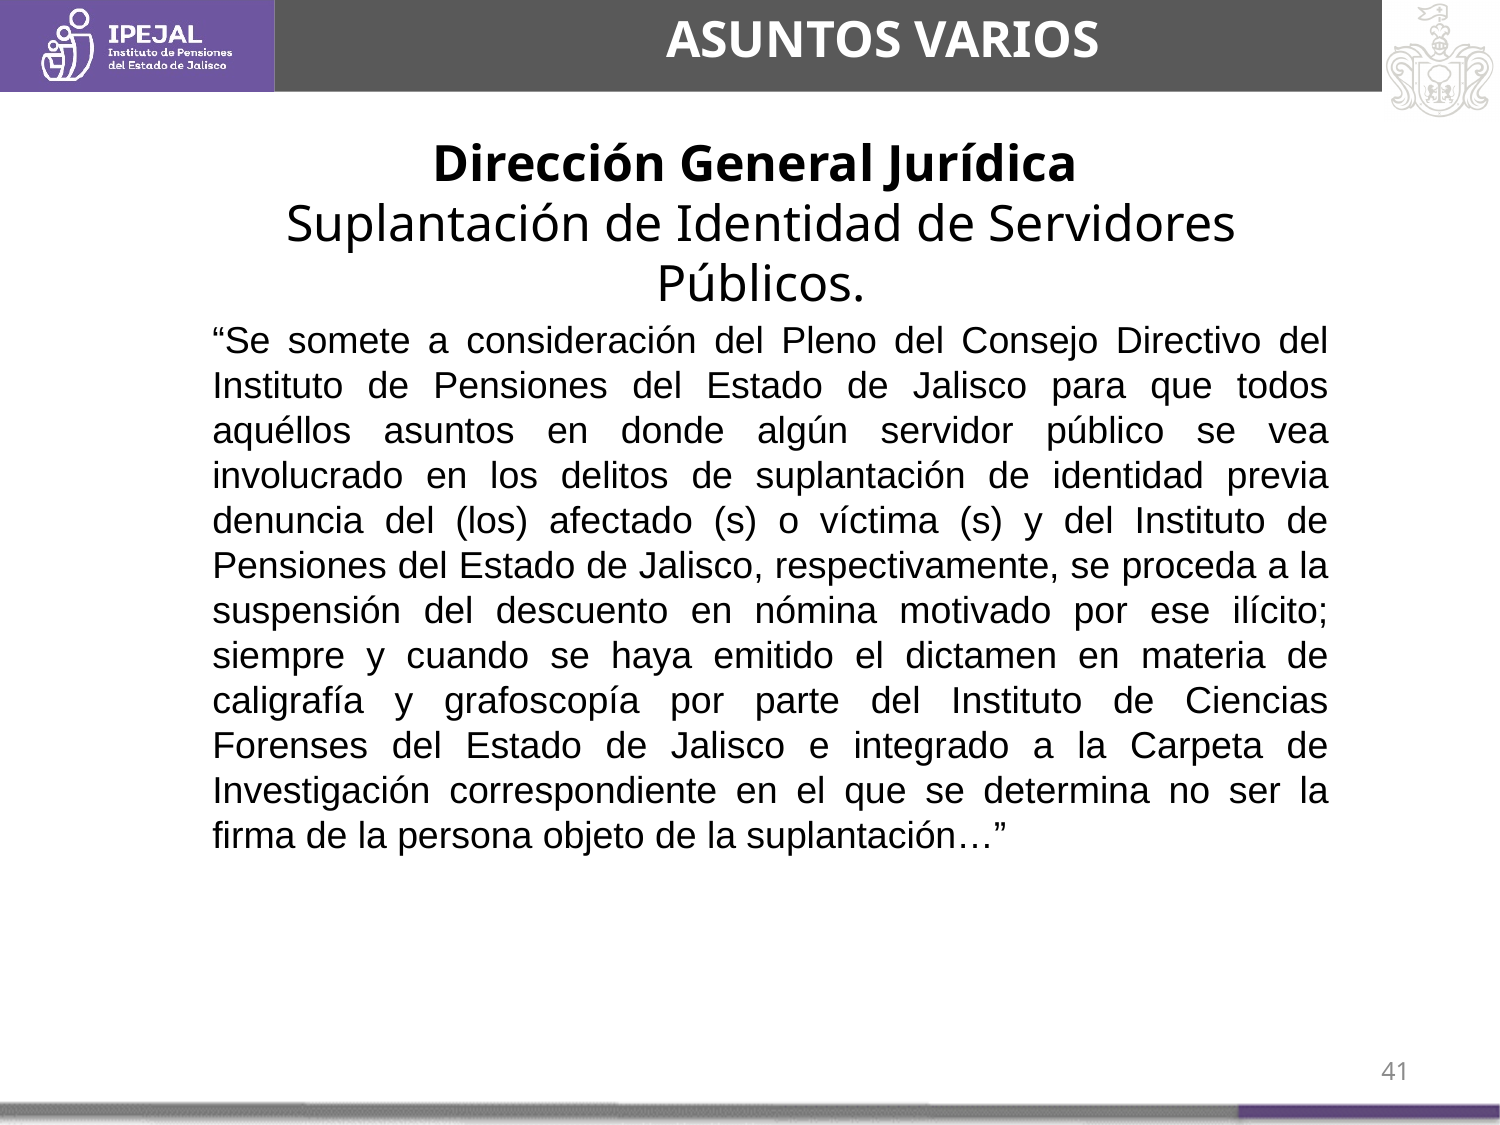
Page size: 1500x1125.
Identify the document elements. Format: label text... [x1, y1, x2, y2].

picture [0, 1096, 1500, 1125]
text_box ASUNTOS VARIOS [278, 0, 1500, 75]
text_box Dirección General Jurídica Suplantación de Identidad de Servidores Públicos. [179, 124, 1344, 319]
slide_number 40 [1074, 1042, 1425, 1103]
subtitle “Se somete a consideración del Pleno del Consejo Directivo del Instituto de Pensiones del Estado de Jalisco para que todos aquéllos asuntos en donde algún servidor público se vea involucrado en los delitos de suplantación de identidad previa denuncia del (los) afectado (s) o víctima (s) y del Instituto de Pensiones del Estado de Jalisco, respectivamente, se proceda a la suspensión del descuento en nómina motivado por ese ilícito; siempre y cuando se haya emitido el dictamen en materia de caligrafía y grafoscopía por parte del Instituto de Ciencias Forenses del Estado de Jalisco e integrado a la Carpeta de Investigación correspondiente en el que se determina no ser la firma de la persona objeto de la suplantación…” [197, 319, 1344, 996]
picture [0, 0, 275, 92]
